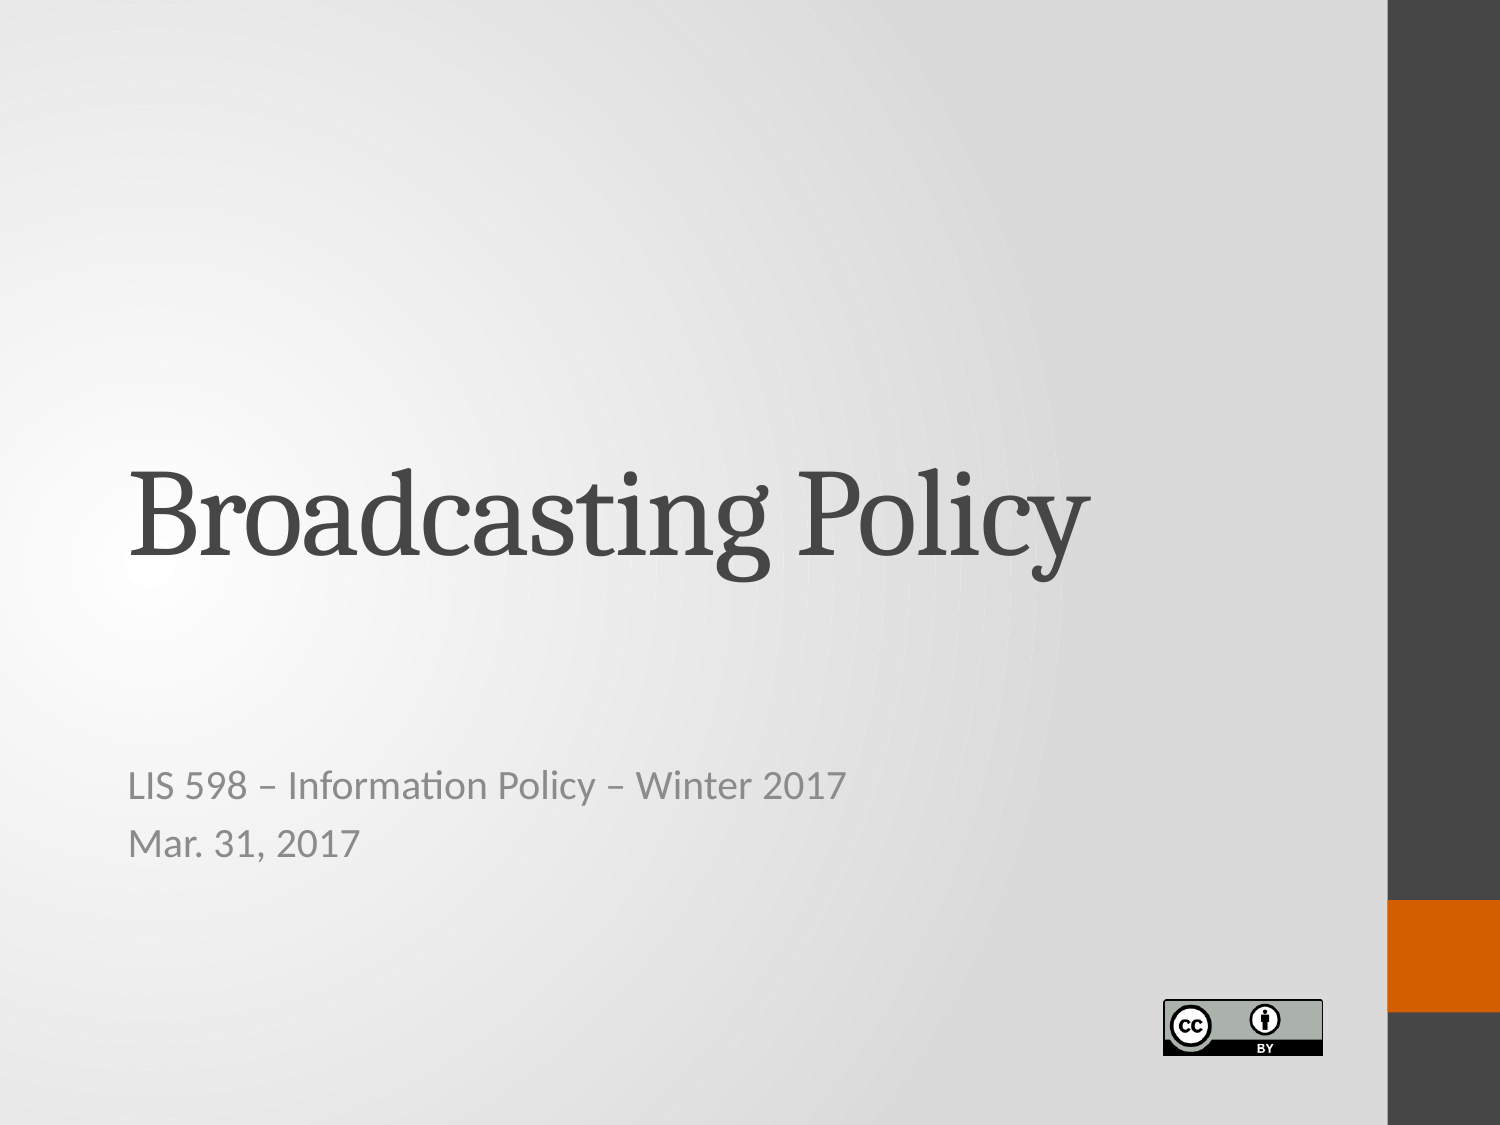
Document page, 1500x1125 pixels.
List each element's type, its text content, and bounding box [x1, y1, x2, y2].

title Broadcasting Policy [112, 312, 1350, 738]
picture [1162, 999, 1324, 1057]
subtitle LIS 598 – Information Policy – Winter 2017 Mar. 31, 2017 [112, 750, 1173, 925]
